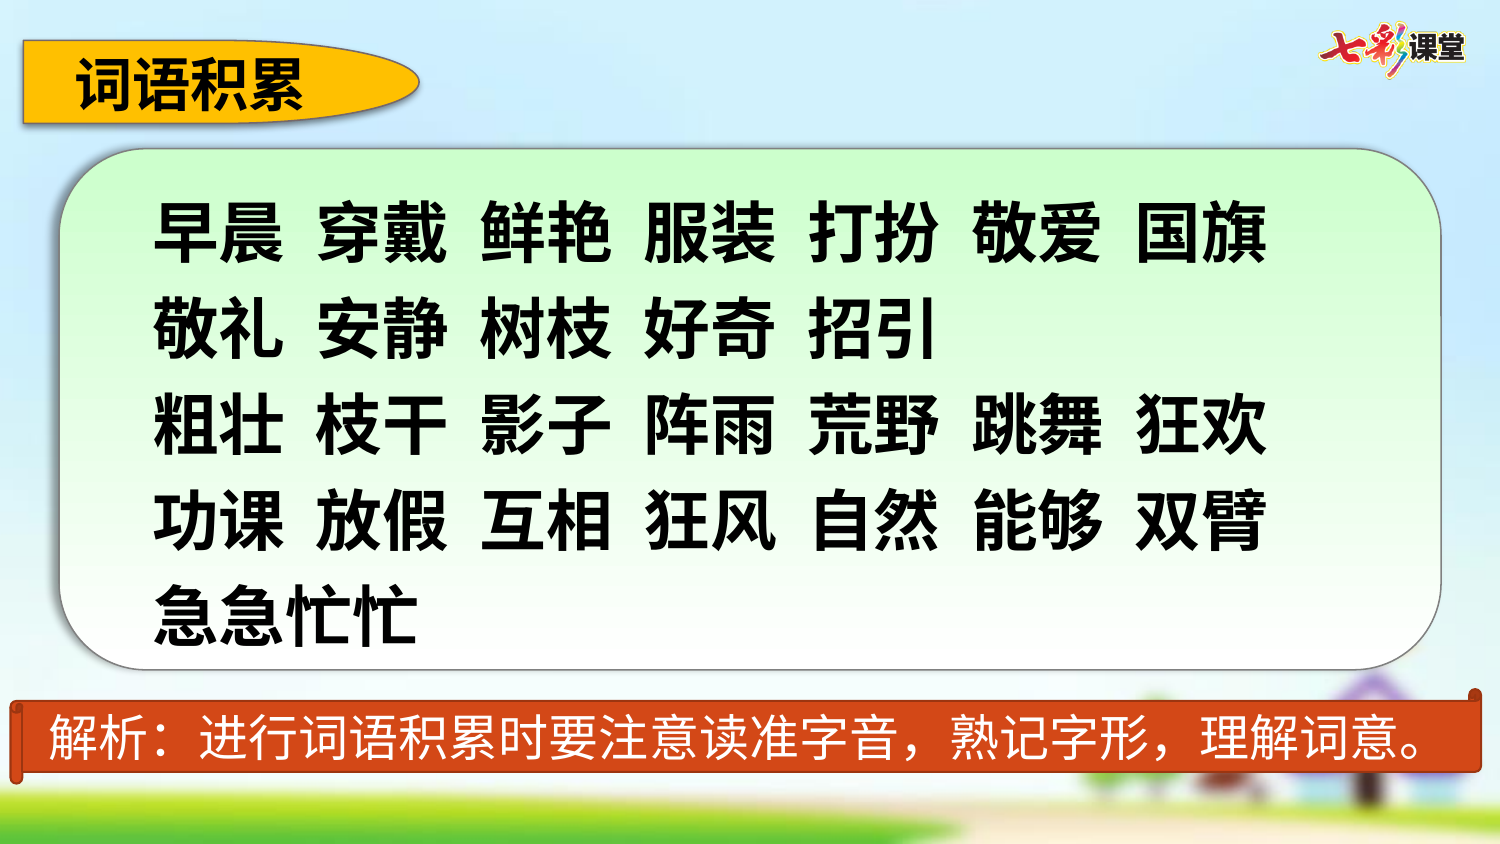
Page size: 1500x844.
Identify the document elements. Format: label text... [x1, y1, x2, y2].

picture [0, 0, 1500, 844]
text_box 解析：进行词语积累时要注意读准字音，熟记字形，理解词意。 [9, 688, 1483, 785]
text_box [6, 40, 420, 125]
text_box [58, 148, 1442, 671]
